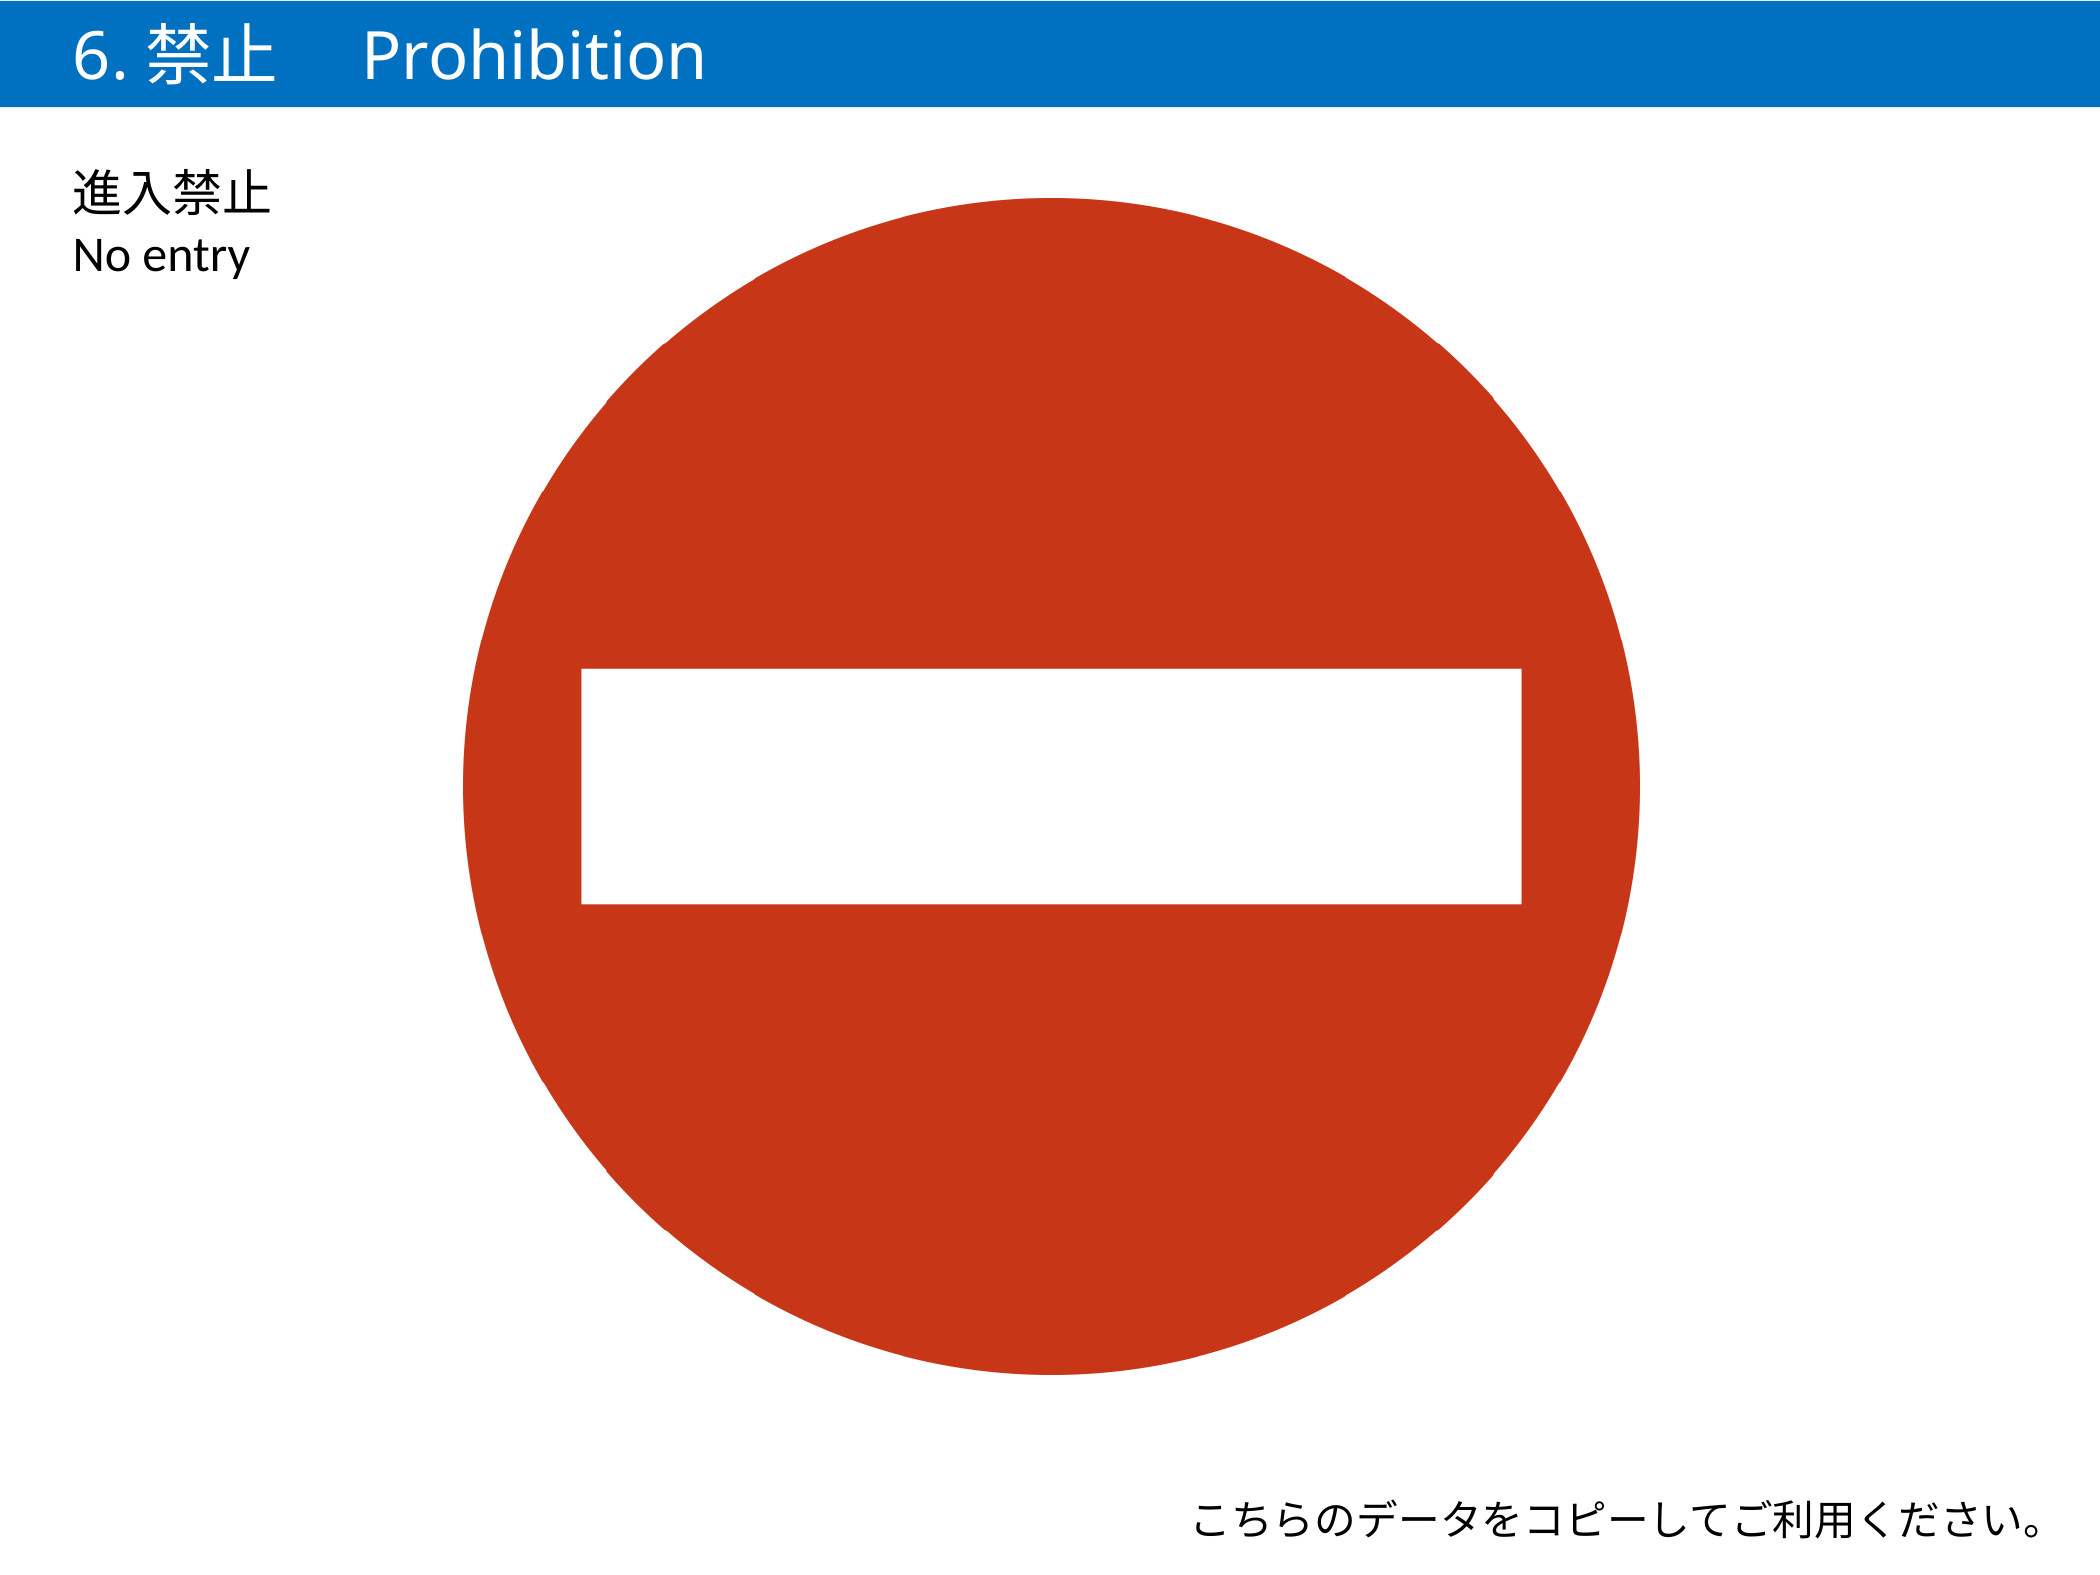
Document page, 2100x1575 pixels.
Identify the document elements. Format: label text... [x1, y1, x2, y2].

text_box [0, 0, 2100, 108]
text_box 6.禁止 Prohibition [58, 5, 724, 101]
text_box こちらのデータをコピーしてご利用ください。 [1174, 1486, 2081, 1552]
picture [459, 196, 1641, 1378]
text_box 進入禁止 No entry [57, 153, 288, 289]
